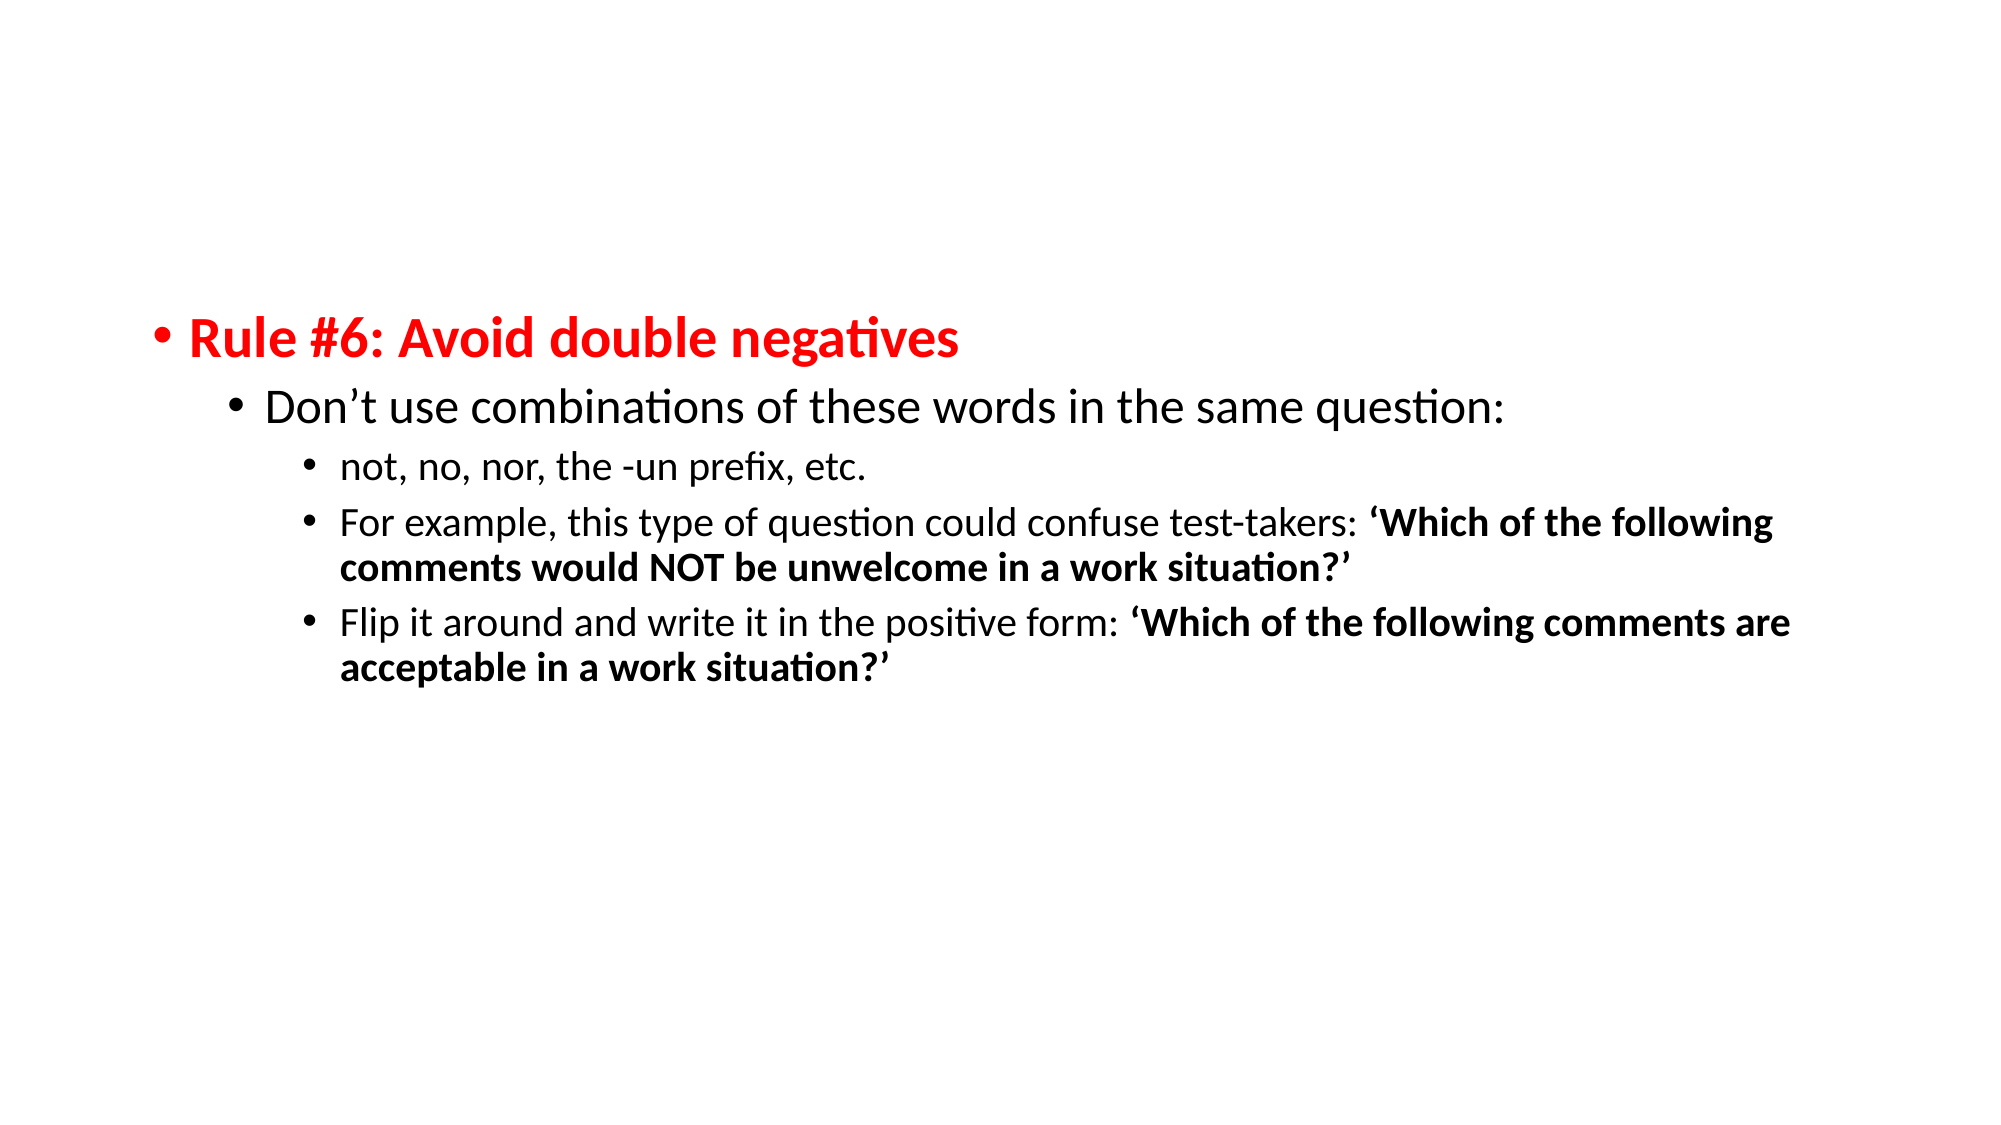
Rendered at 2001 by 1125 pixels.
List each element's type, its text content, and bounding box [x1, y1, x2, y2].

list Rule #6: Avoid double negatives Don’t use combinations of these words in the same question: not, no, nor, the -un prefix, etc. For example, this type of question could confuse test-takers: ‘Which of the following comments would NOT be unwelcome in a work situation?’ Flip it around and write it in the positive form: ‘Which of the following comments are acceptable in a work situation?’ [137, 299, 1863, 1014]
